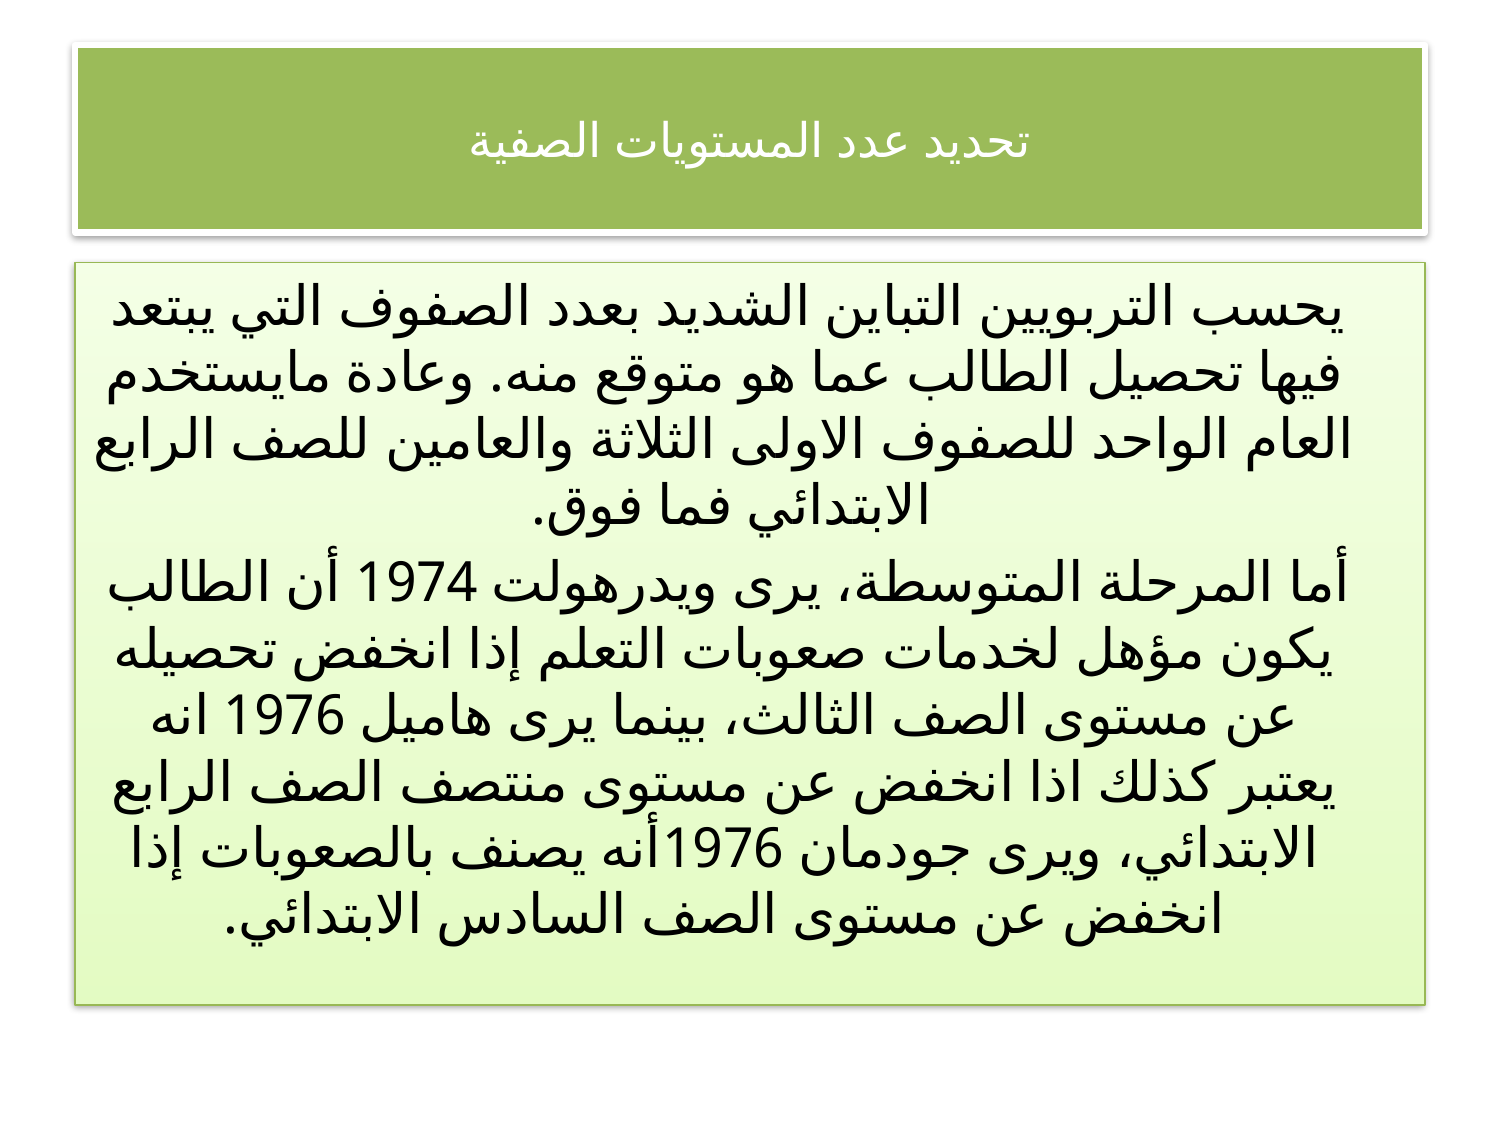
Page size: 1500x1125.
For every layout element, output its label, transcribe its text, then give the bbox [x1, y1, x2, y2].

title تحديد عدد المستويات الصفية [72, 42, 1428, 236]
list يحسب التربويين التباين الشديد بعدد الصفوف التي يبتعد فيها تحصيل الطالب عما هو متوقع منه. وعادة مايستخدم العام الواحد للصفوف الاولى الثلاثة والعامين للصف الرابع الابتدائي فما فوق. أما المرحلة المتوسطة، يرى ويدرهولت 1974 أن الطالب يكون مؤهل لخدمات صعوبات التعلم إذا انخفض تحصيله عن مستوى الصف الثالث، بينما يرى هاميل 1976 انه يعتبر كذلك اذا انخفض عن مستوى منتصف الصف الرابع الابتدائي، ويرى جودمان 1976أنه يصنف بالصعوبات إذا انخفض عن مستوى الصف السادس الابتدائي. [74, 262, 1426, 1006]
